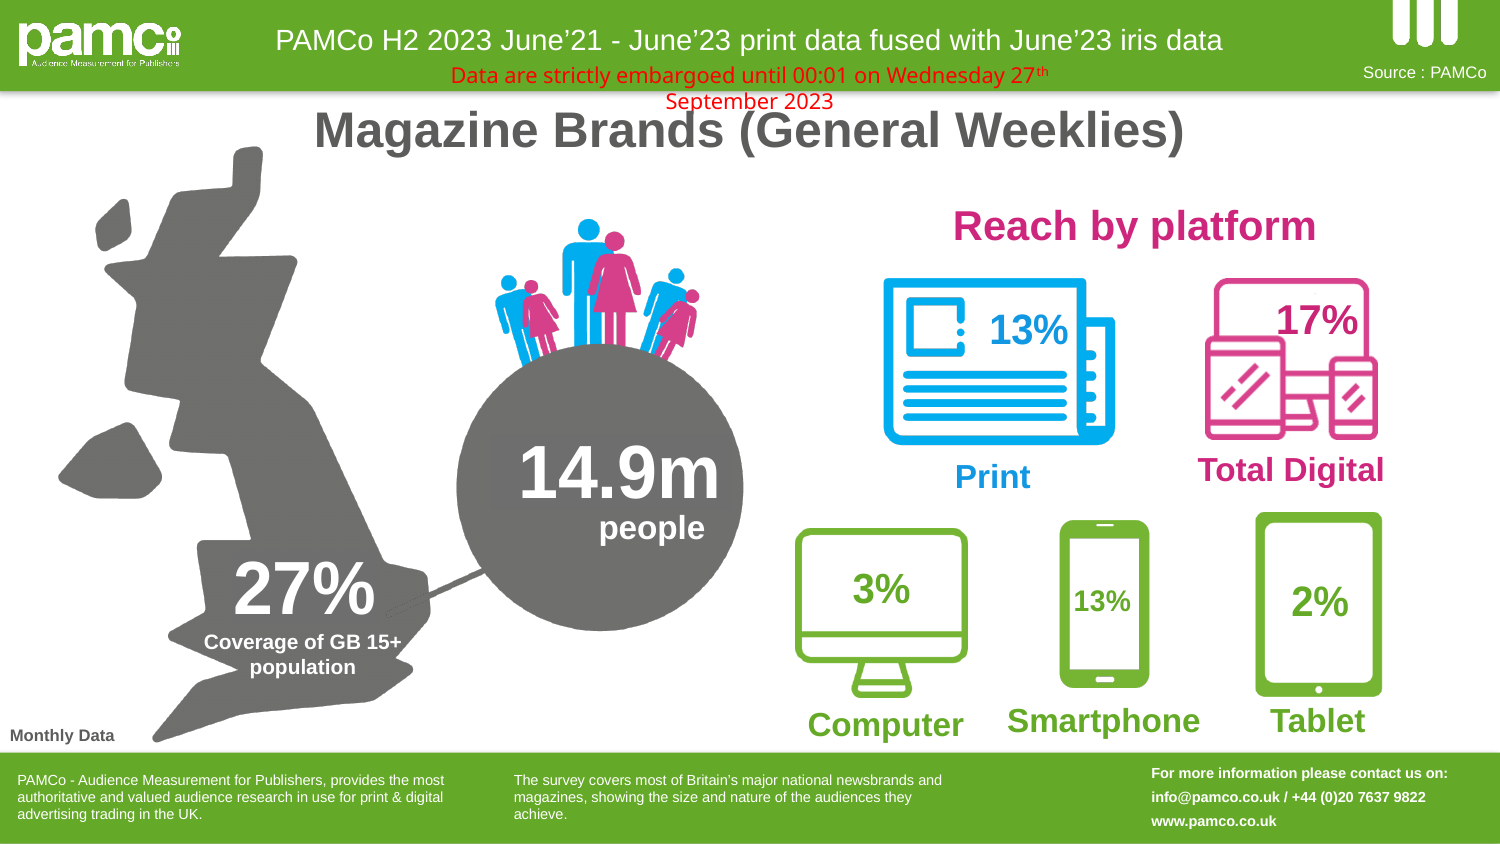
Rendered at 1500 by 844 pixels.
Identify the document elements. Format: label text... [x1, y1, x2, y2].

picture [17, 20, 182, 68]
picture [1240, 491, 1397, 713]
picture [1038, 483, 1174, 708]
picture [961, 469, 970, 476]
picture [857, 244, 1141, 477]
text_box Magazine Brands (General Weeklies) [0, 91, 1500, 163]
picture [795, 528, 968, 698]
picture [1205, 278, 1378, 440]
picture [1387, 0, 1459, 81]
picture [41, 163, 758, 763]
